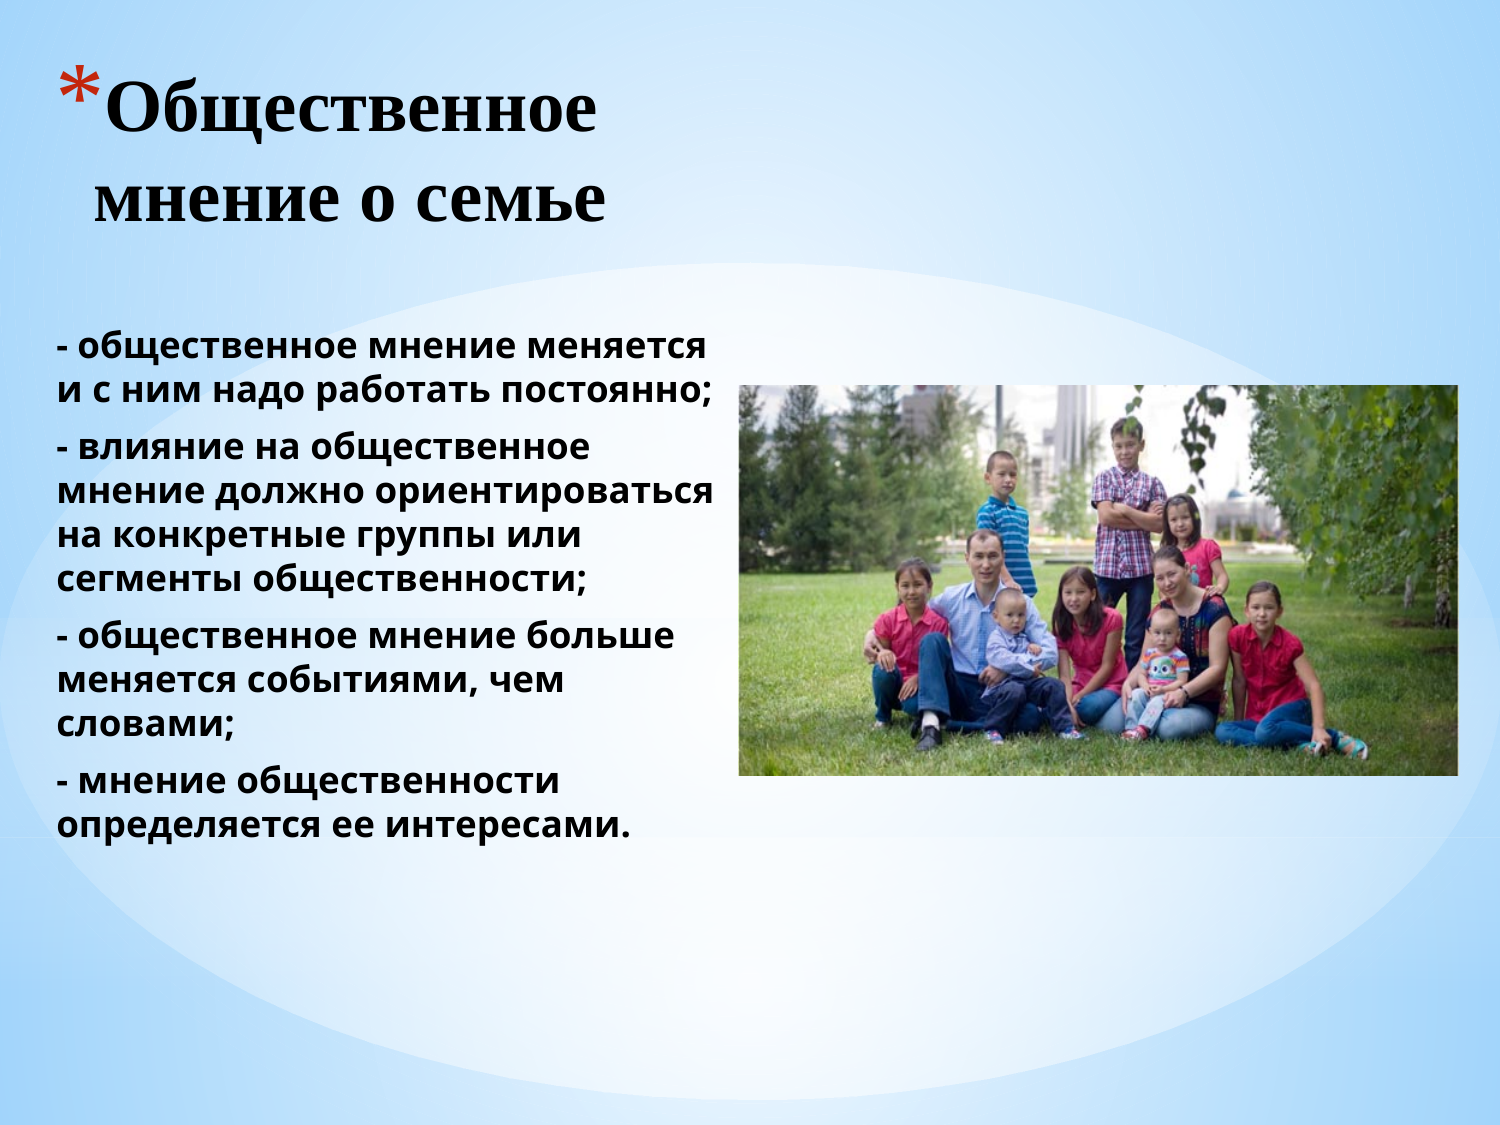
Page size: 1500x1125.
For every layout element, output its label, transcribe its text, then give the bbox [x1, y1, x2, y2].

list - общественное мнение меняется и с ним надо работать постоянно; - влияние на общественное мнение должно ориентироваться на конкретные группы или сегменты общественности; - общественное мнение больше меняется событиями, чем словами; - мнение общественности определяется ее интересами. [41, 314, 733, 925]
title Общественное мнение о семье [41, 54, 735, 244]
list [737, 385, 1459, 776]
